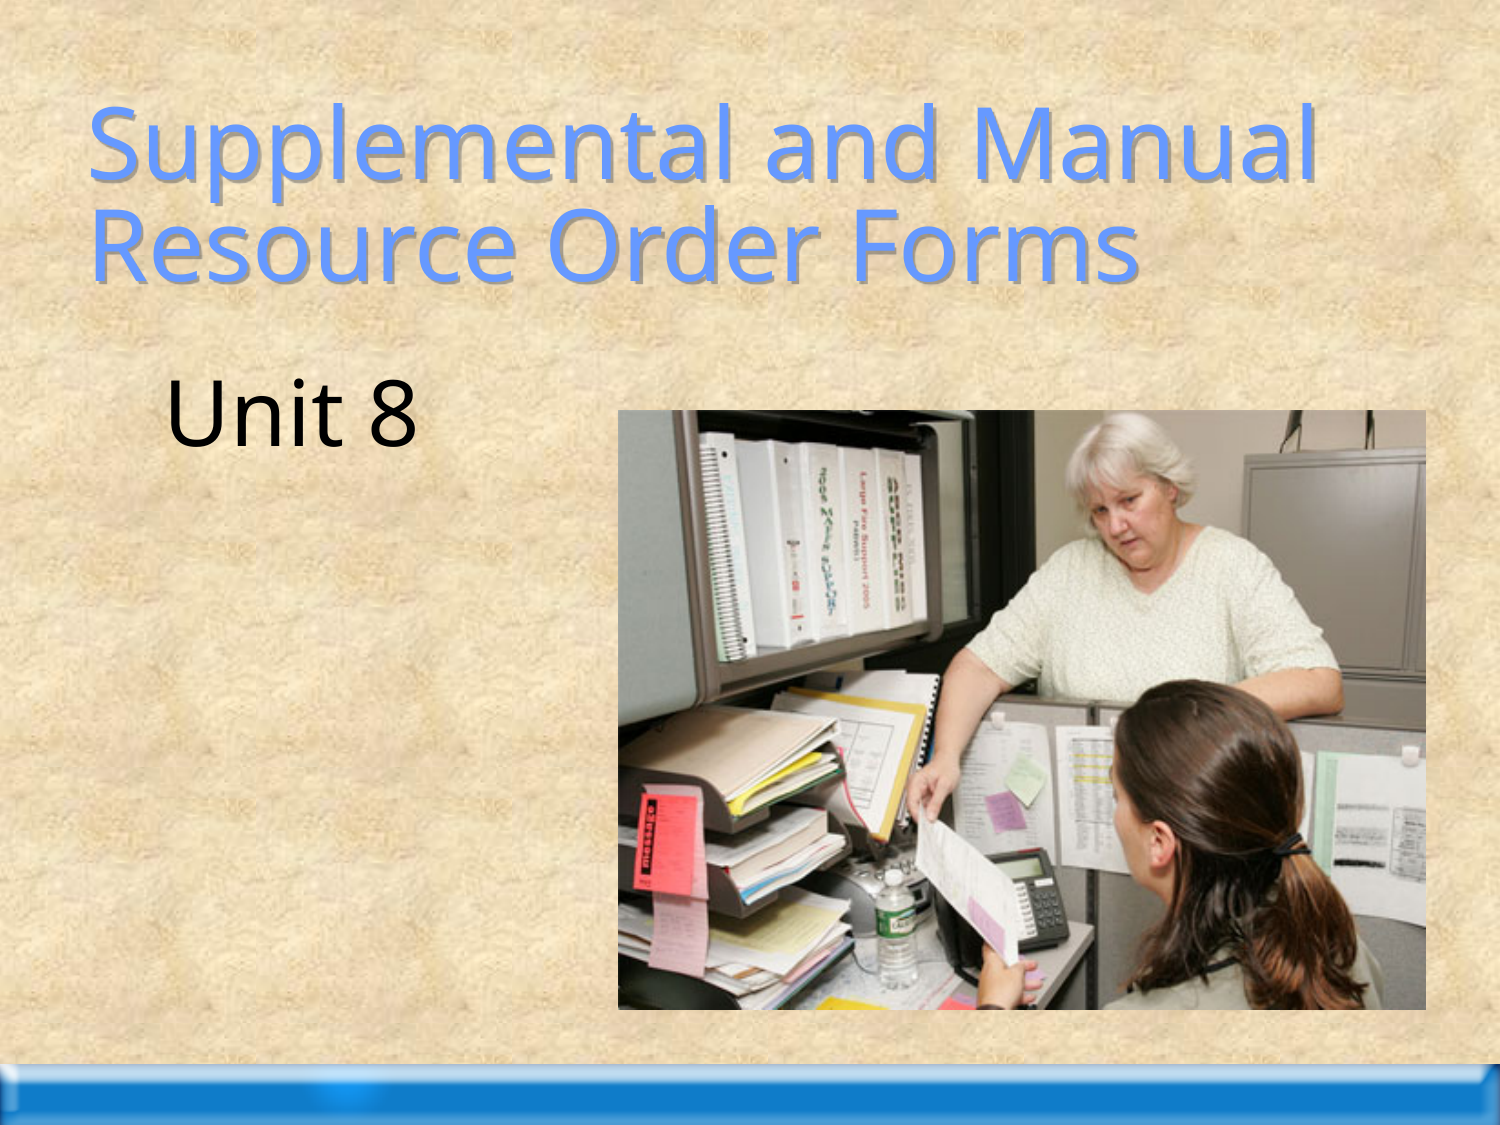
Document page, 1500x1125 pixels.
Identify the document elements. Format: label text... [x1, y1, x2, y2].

picture [0, 0, 1500, 1125]
text_box Supplemental and Manual Resource Order Forms [71, 36, 1382, 364]
text_box Unit 8 [148, 369, 436, 473]
